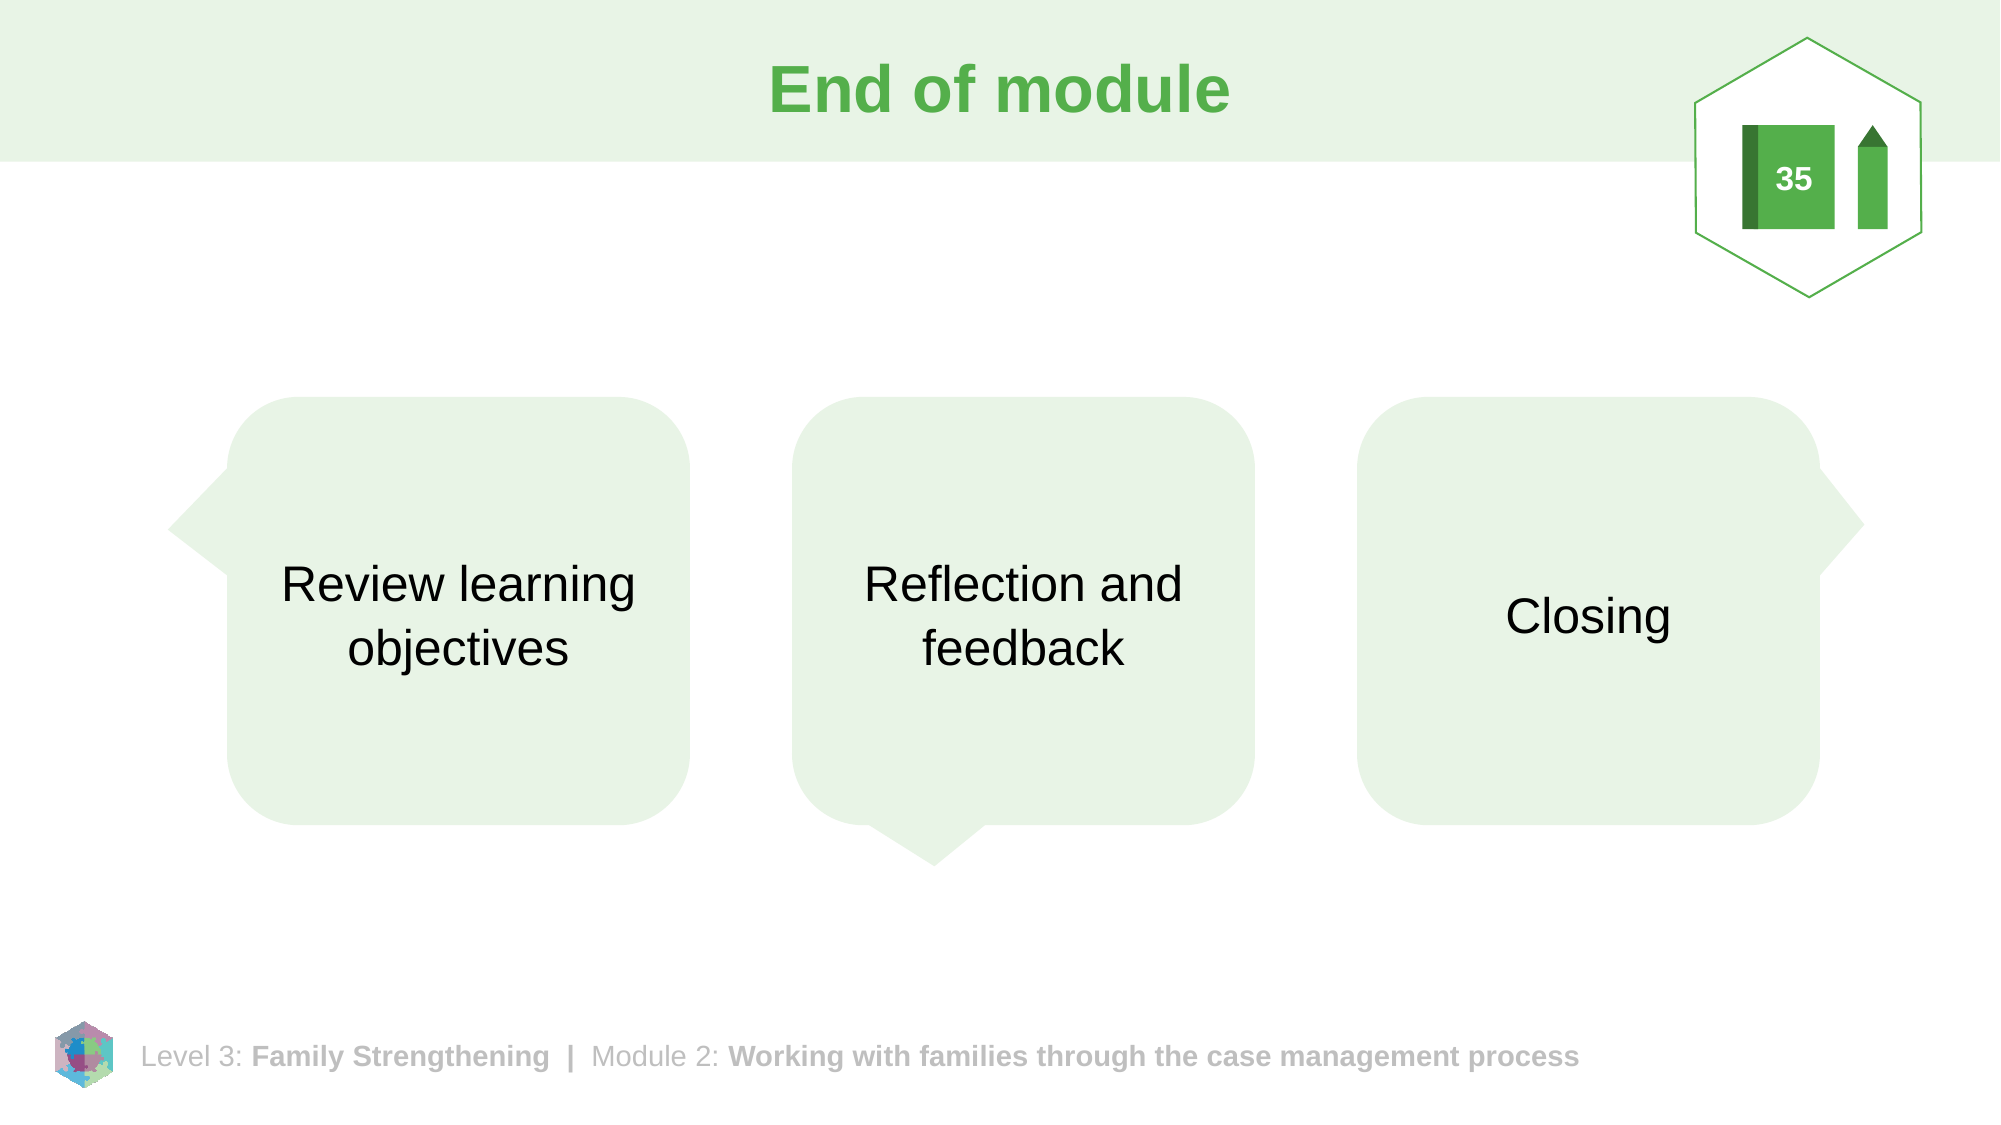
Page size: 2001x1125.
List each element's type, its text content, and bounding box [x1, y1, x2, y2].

title End of module [137, 19, 1863, 163]
text_box Review learning objectives [166, 395, 691, 827]
text_box Reflection and feedback [790, 395, 1256, 868]
text_box Closing [1355, 395, 1866, 827]
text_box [1677, 55, 1939, 280]
picture [55, 1021, 113, 1088]
